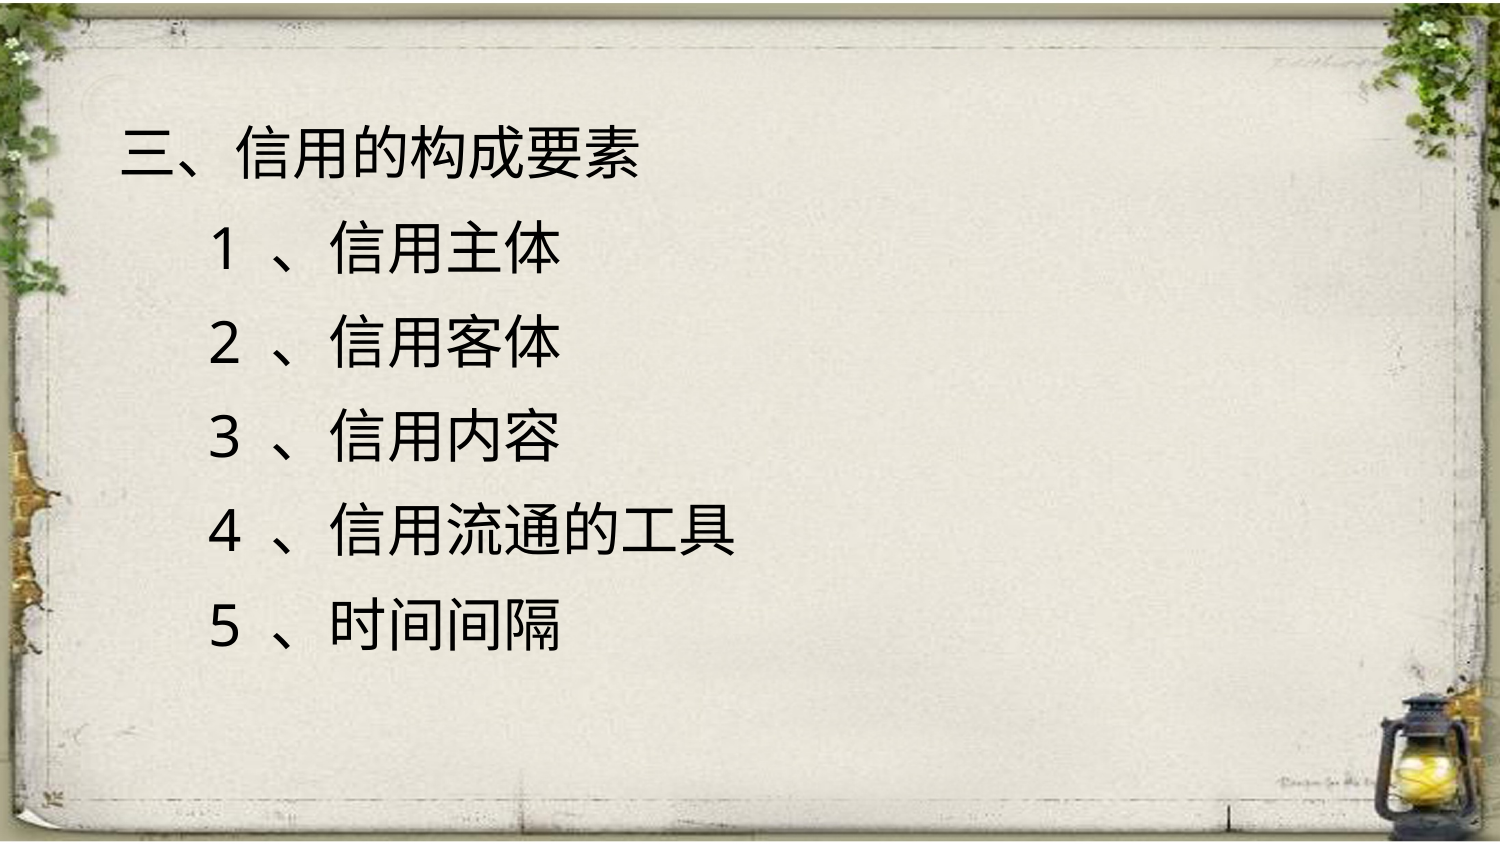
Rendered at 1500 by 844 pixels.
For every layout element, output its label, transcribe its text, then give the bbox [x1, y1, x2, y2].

picture [0, 0, 1500, 844]
list 三、信用的构成要素 1 、信用主体 2 、信用客体 3 、信用内容 4 、信用流通的工具 5 、时间间隔 [103, 95, 1397, 783]
